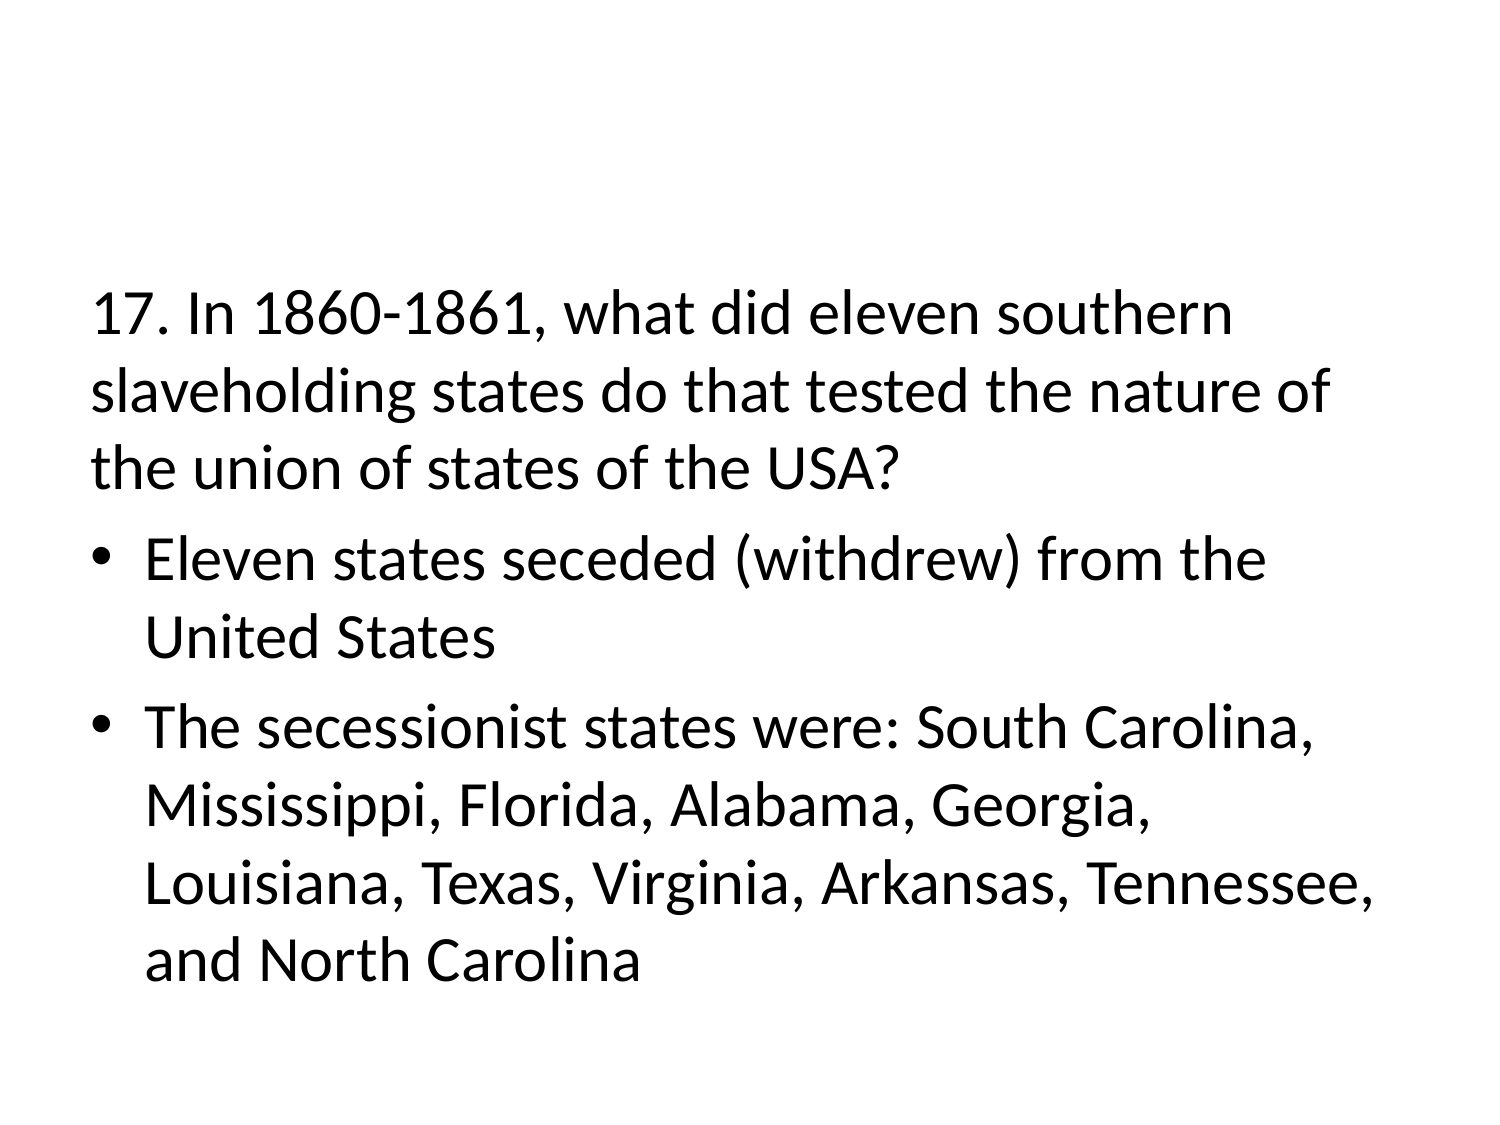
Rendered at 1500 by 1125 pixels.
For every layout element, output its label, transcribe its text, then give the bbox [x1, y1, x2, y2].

list 17. In 1860-1861, what did eleven southern slaveholding states do that tested the nature of the union of states of the USA? Eleven states seceded (withdrew) from the United States The secessionist states were: South Carolina, Mississippi, Florida, Alabama, Georgia, Louisiana, Texas, Virginia, Arkansas, Tennessee, and North Carolina [75, 262, 1425, 1005]
